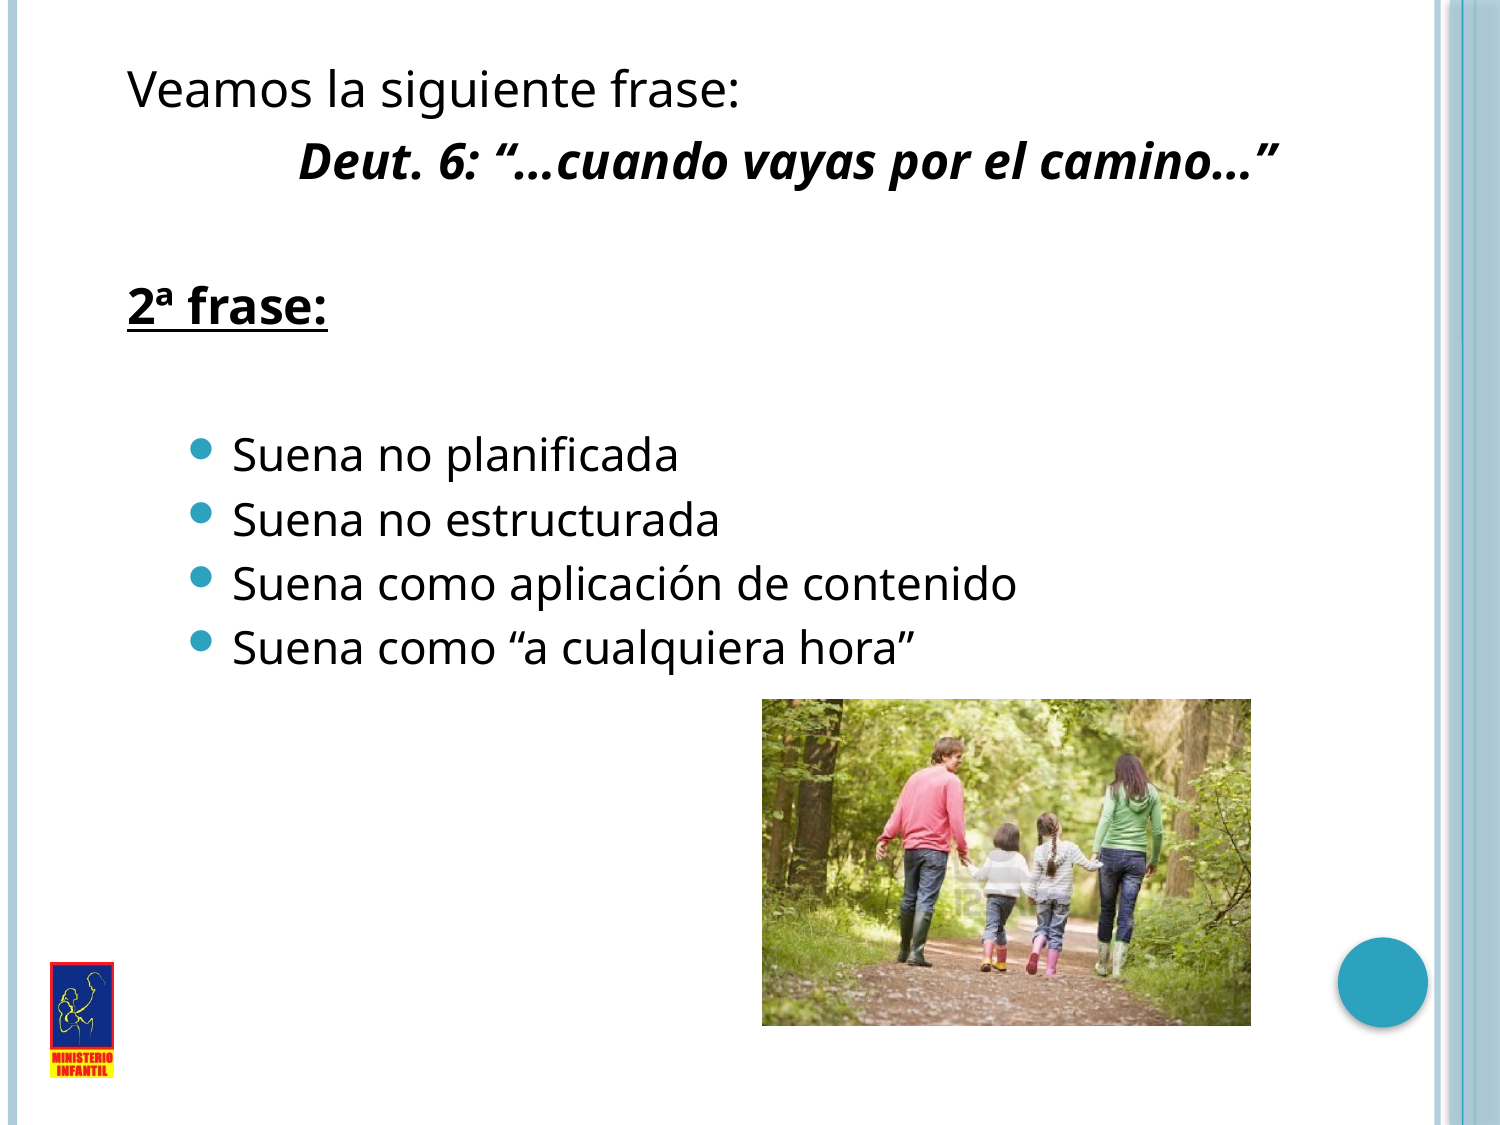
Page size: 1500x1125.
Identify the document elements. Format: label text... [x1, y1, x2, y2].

picture [761, 699, 1251, 1027]
list Veamos la siguiente frase: Deut. 6: “…cuando vayas por el camino…” 2ª frase: Suena no planificada Suena no estructurada Suena como aplicación de contenido Suena como “a cualquiera hora” [112, 50, 1450, 1062]
picture [49, 961, 115, 1079]
